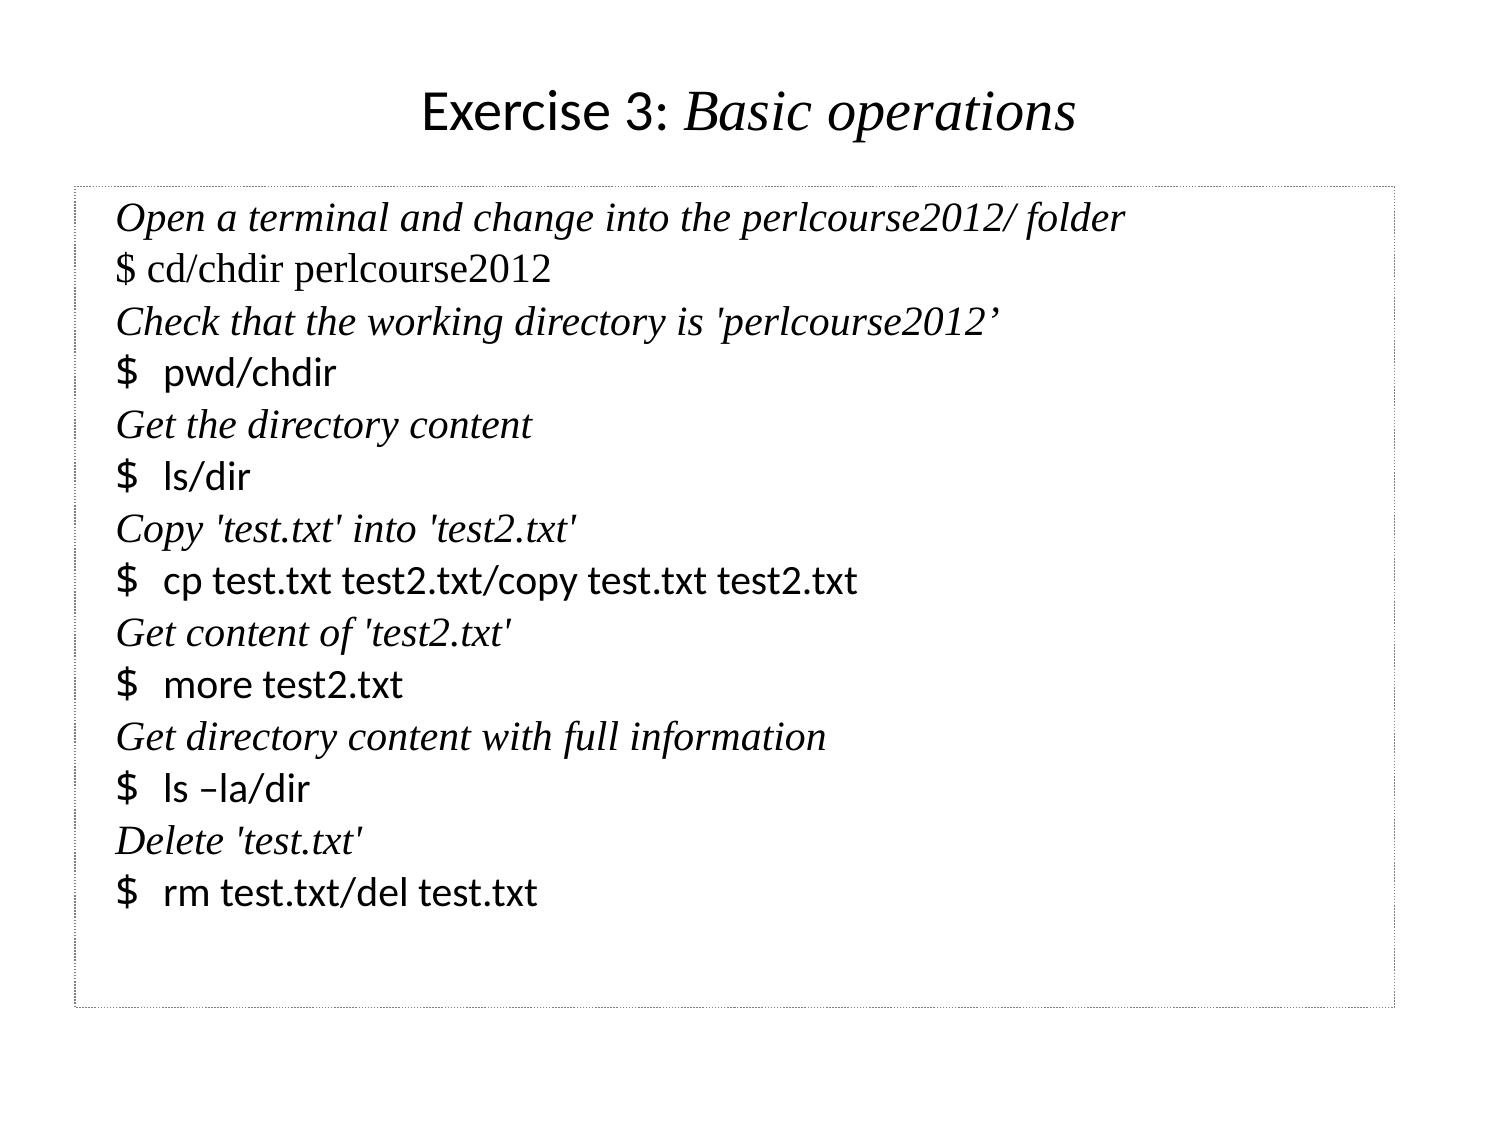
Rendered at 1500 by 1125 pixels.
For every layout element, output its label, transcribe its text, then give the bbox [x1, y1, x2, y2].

title Exercise 3: Basic operations [74, 44, 1424, 170]
text_box Open a terminal and change into the perlcourse2012/ folder $ cd/chdir perlcourse2012 Check that the working directory is 'perlcourse2012’ pwd/chdir Get the directory content ls/dir Copy 'test.txt' into 'test2.txt' cp test.txt test2.txt/copy test.txt test2.txt Get content of 'test2.txt' more test2.txt Get directory content with full information ls –la/dir Delete 'test.txt' rm test.txt/del test.txt [74, 186, 1395, 1008]
